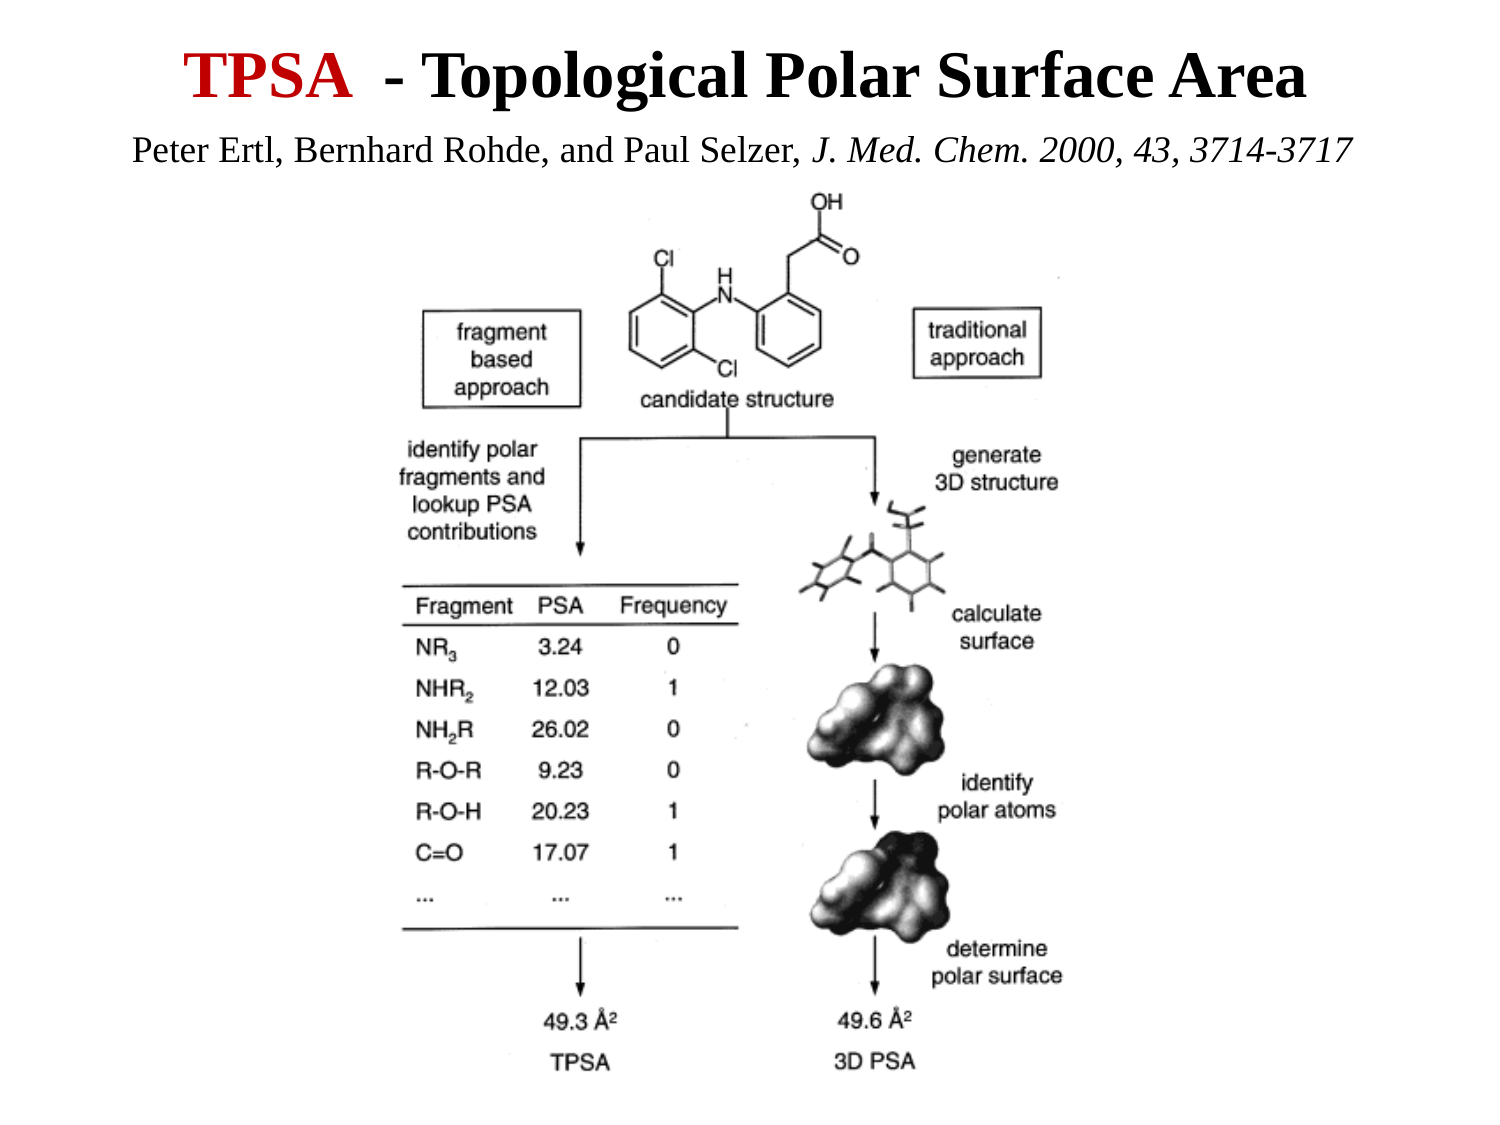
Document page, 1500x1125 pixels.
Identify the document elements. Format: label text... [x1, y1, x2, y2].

text_box TPSA - Topological Polar Surface Area [168, 23, 1325, 119]
text_box Peter Ertl, Bernhard Rohde, and Paul Selzer, J. Med. Chem. 2000, 43, 3714-3717 [117, 117, 1407, 222]
picture [398, 187, 1067, 1080]
